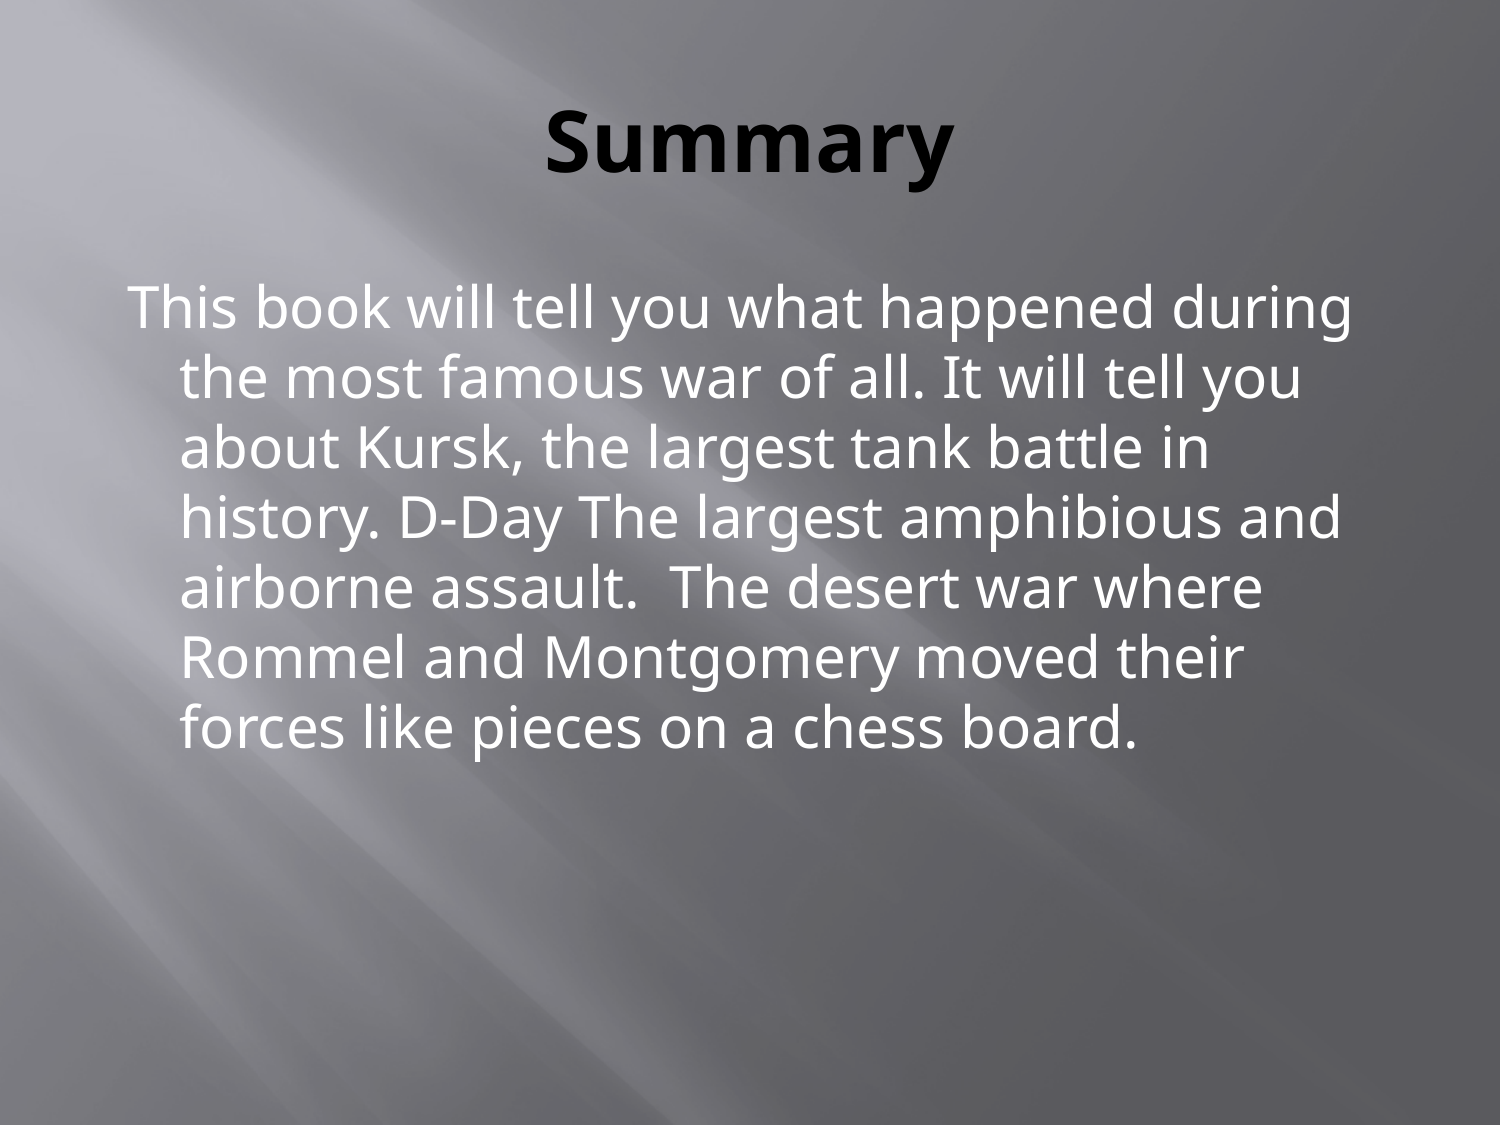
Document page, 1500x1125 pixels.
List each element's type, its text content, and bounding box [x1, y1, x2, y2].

list This book will tell you what happened during the most famous war of all. It will tell you about Kursk, the largest tank battle in history. D-Day The largest amphibious and airborne assault. The desert war where Rommel and Montgomery moved their forces like pieces on a chess board. [75, 262, 1425, 1035]
title Summary [75, 45, 1425, 233]
